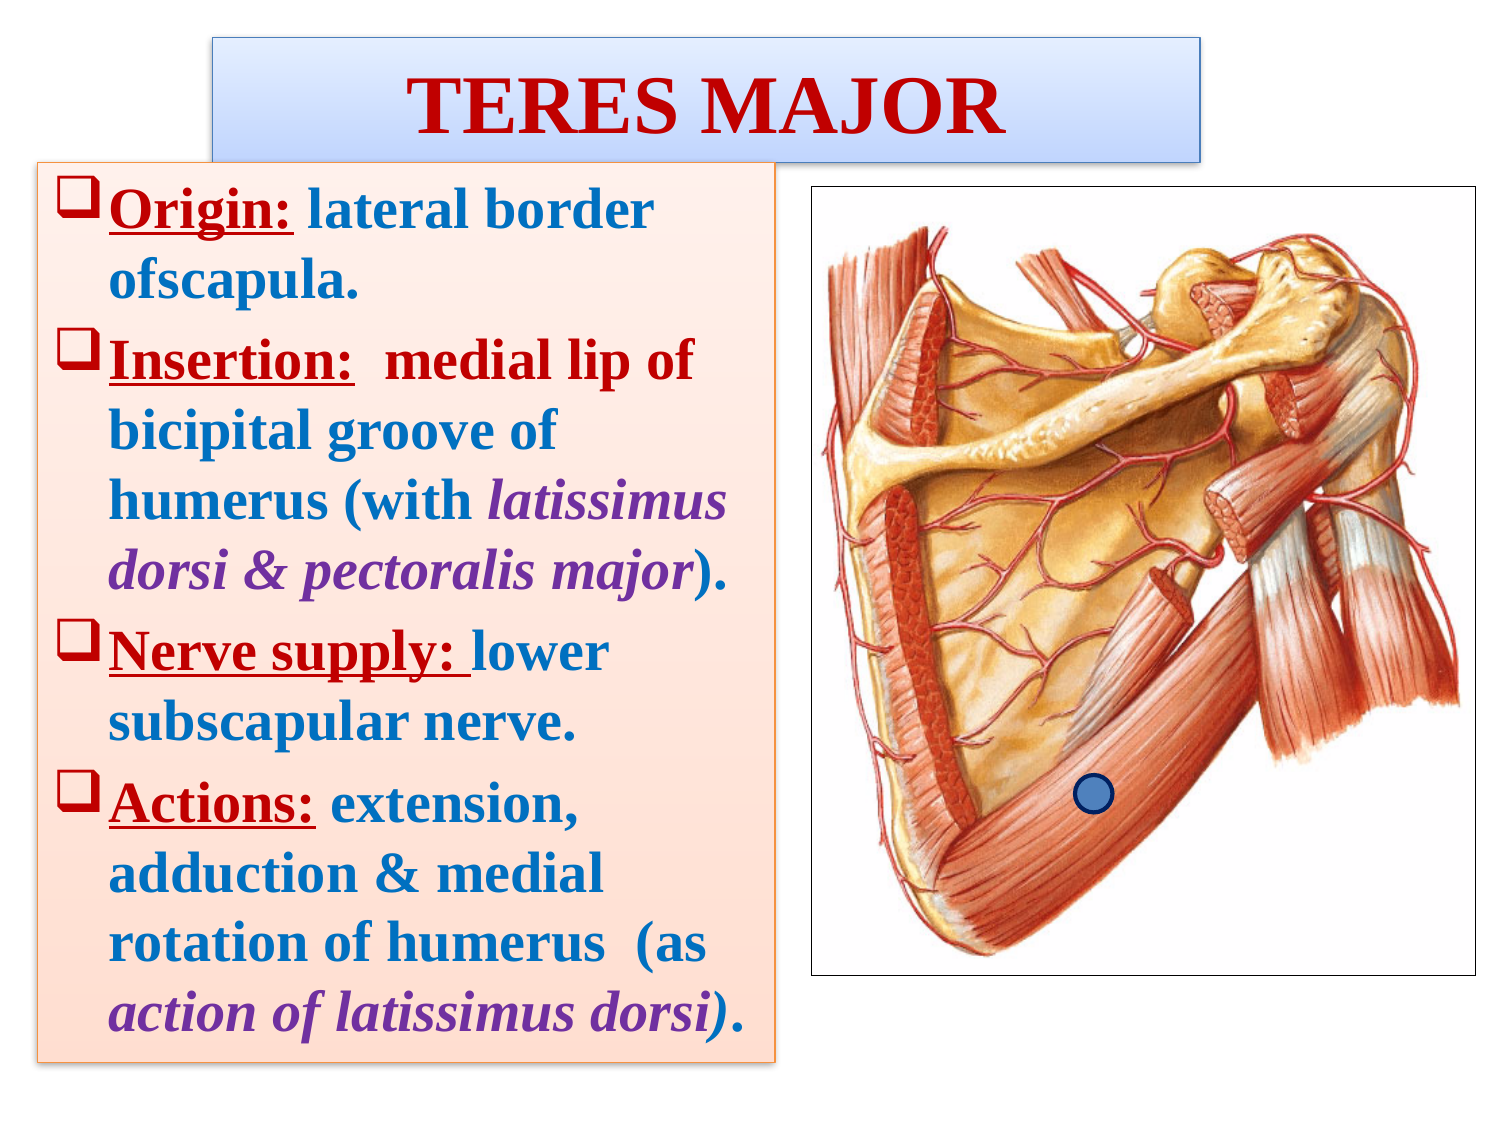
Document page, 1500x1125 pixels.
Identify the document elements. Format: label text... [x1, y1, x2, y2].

list Origin: lateral border ofscapula. Insertion: medial lip of bicipital groove of humerus (with latissimus dorsi & pectoralis major). Nerve supply: lower subscapular nerve. Actions: extension, adduction & medial rotation of humerus (as action of latissimus dorsi). [37, 162, 776, 1063]
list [812, 187, 1476, 976]
title TERES MAJOR [212, 37, 1201, 163]
